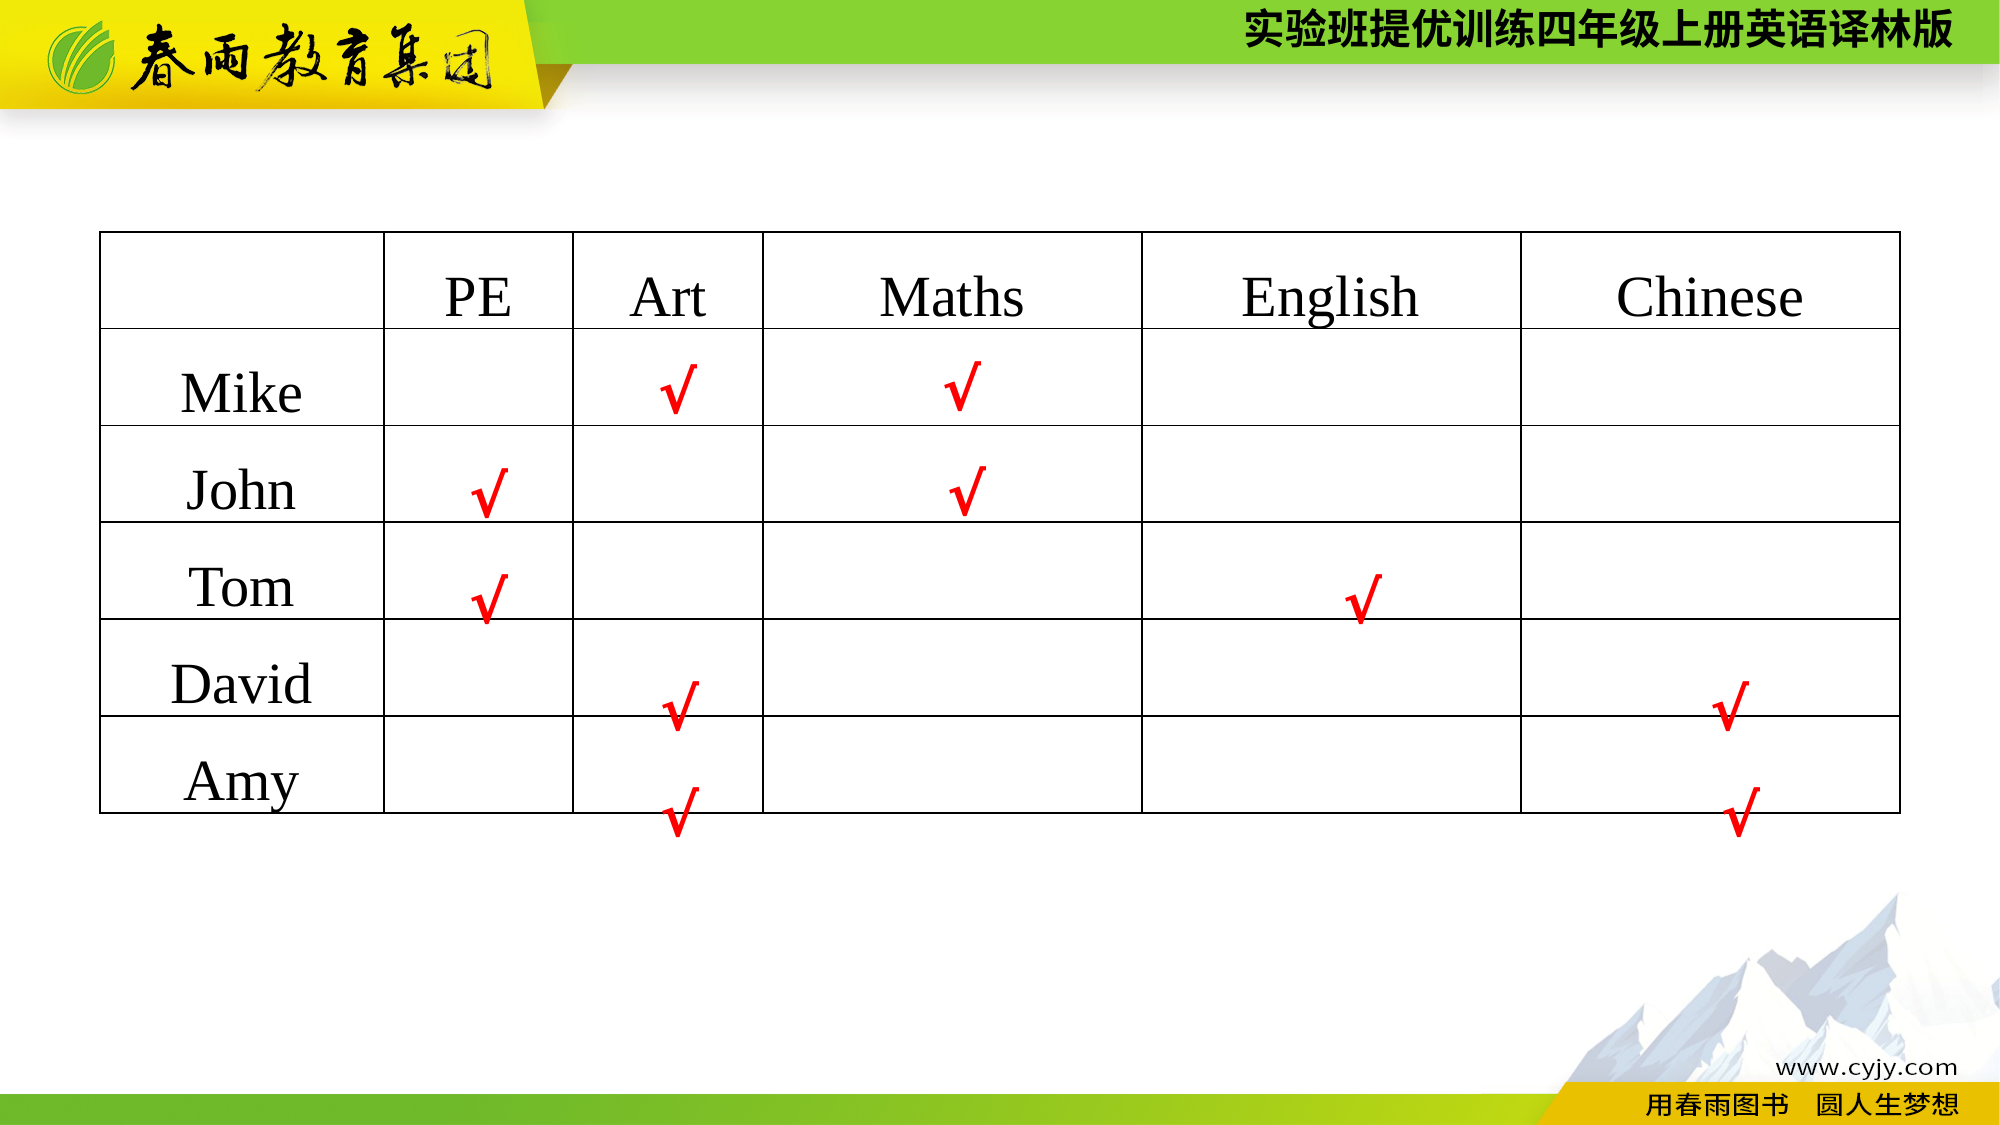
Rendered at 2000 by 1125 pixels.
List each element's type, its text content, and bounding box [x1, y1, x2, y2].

table_cell [574, 620, 762, 715]
table_cell [764, 426, 1141, 521]
text_box √ [644, 347, 713, 433]
text_box √ [645, 770, 715, 856]
table_cell [574, 717, 762, 812]
text_box √ [933, 449, 1002, 535]
text_box √ [645, 664, 715, 750]
table_cell [385, 426, 572, 521]
table_cell [1143, 717, 1520, 812]
table_header Maths [764, 233, 1141, 328]
table_header Art [574, 233, 762, 328]
table_cell [1143, 523, 1520, 618]
table_cell [574, 329, 762, 425]
table_cell [385, 329, 572, 425]
table_cell [1522, 523, 1899, 618]
table_cell [1522, 620, 1899, 715]
table_cell [1143, 426, 1520, 521]
table_cell [385, 717, 572, 812]
table_cell Tom [101, 523, 383, 618]
table_cell [1522, 717, 1899, 812]
table_cell [764, 717, 1141, 812]
table_cell David [101, 620, 383, 715]
text_box √ [1707, 770, 1776, 856]
picture [0, 0, 2000, 1125]
table_cell [574, 523, 762, 618]
table_header English [1143, 233, 1520, 328]
table_cell [574, 426, 762, 521]
table_cell Amy [101, 717, 383, 812]
text_box √ [1695, 665, 1764, 750]
table_cell Mike [101, 329, 383, 425]
table_cell John [101, 426, 383, 521]
text_box √ [1329, 558, 1398, 643]
table_cell [764, 523, 1141, 618]
text_box √ [455, 558, 524, 643]
text_box √ [927, 344, 997, 430]
table_cell [1522, 329, 1899, 425]
table_header PE [385, 233, 572, 328]
table_cell [1143, 329, 1520, 425]
table_cell [385, 523, 572, 618]
table_cell [1143, 620, 1520, 715]
table_cell [764, 620, 1141, 715]
table_header Chinese [1522, 233, 1899, 328]
table_header [101, 233, 383, 328]
table_cell [385, 620, 572, 715]
table_cell [1522, 426, 1899, 521]
text_box √ [455, 451, 524, 537]
table_cell [764, 329, 1141, 425]
